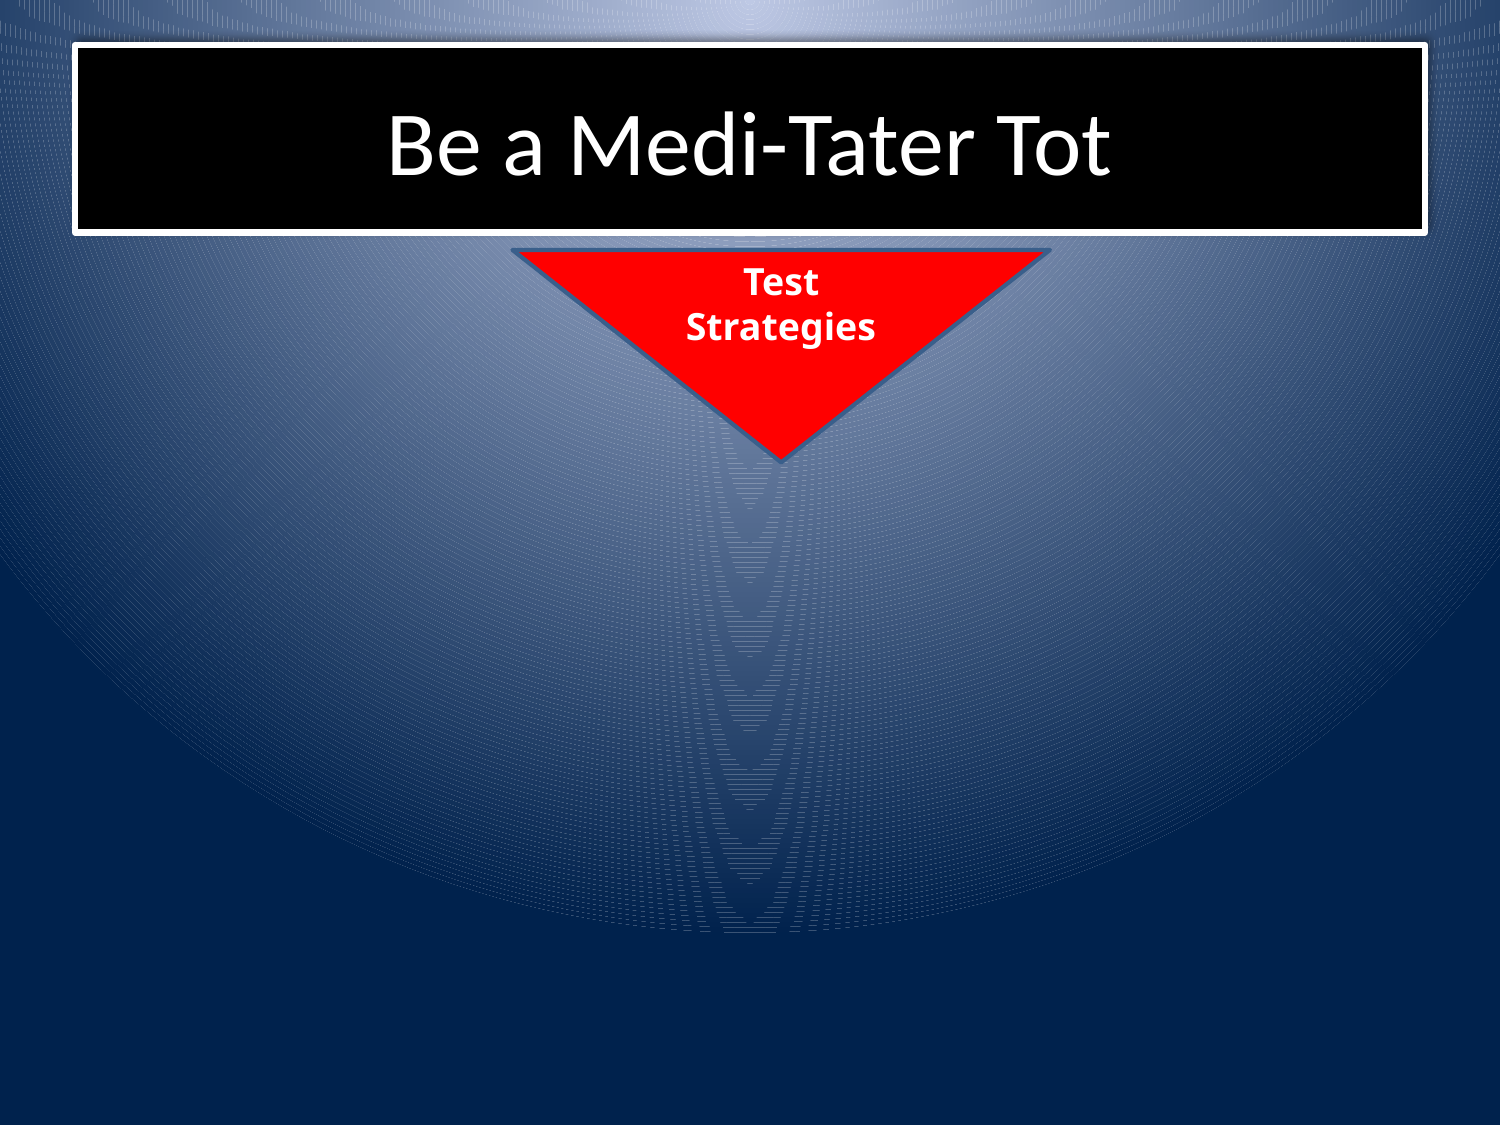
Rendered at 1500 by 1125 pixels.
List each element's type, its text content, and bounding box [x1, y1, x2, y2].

text_box Test Strategies [510, 247, 1052, 465]
title Be a Medi-Tater Tot [72, 42, 1428, 236]
